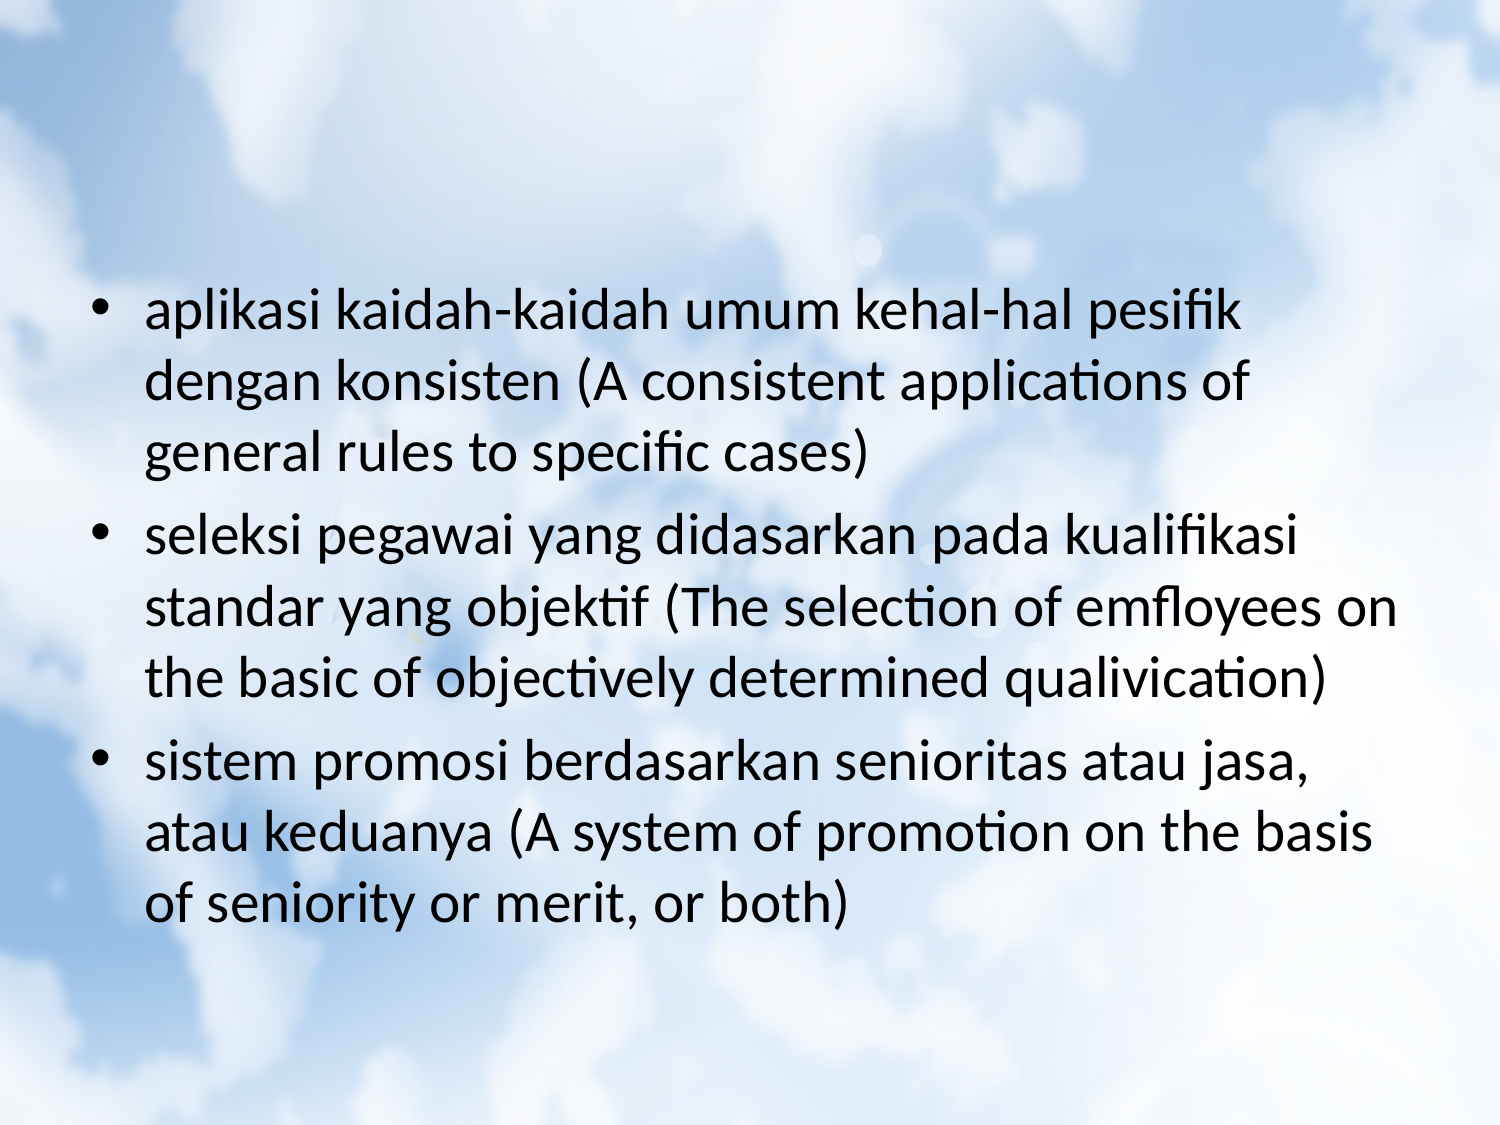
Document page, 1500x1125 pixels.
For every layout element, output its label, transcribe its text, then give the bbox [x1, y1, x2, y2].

list aplikasi kaidah-kaidah umum kehal-hal pesifik dengan konsisten (A consistent applications of general rules to specific cases) seleksi pegawai yang didasarkan pada kualifikasi standar yang objektif (The selection of emfloyees on the basic of objectively determined qualivication) sistem promosi berdasarkan senioritas atau jasa, atau keduanya (A system of promotion on the basis of seniority or merit, or both) [75, 262, 1425, 1005]
